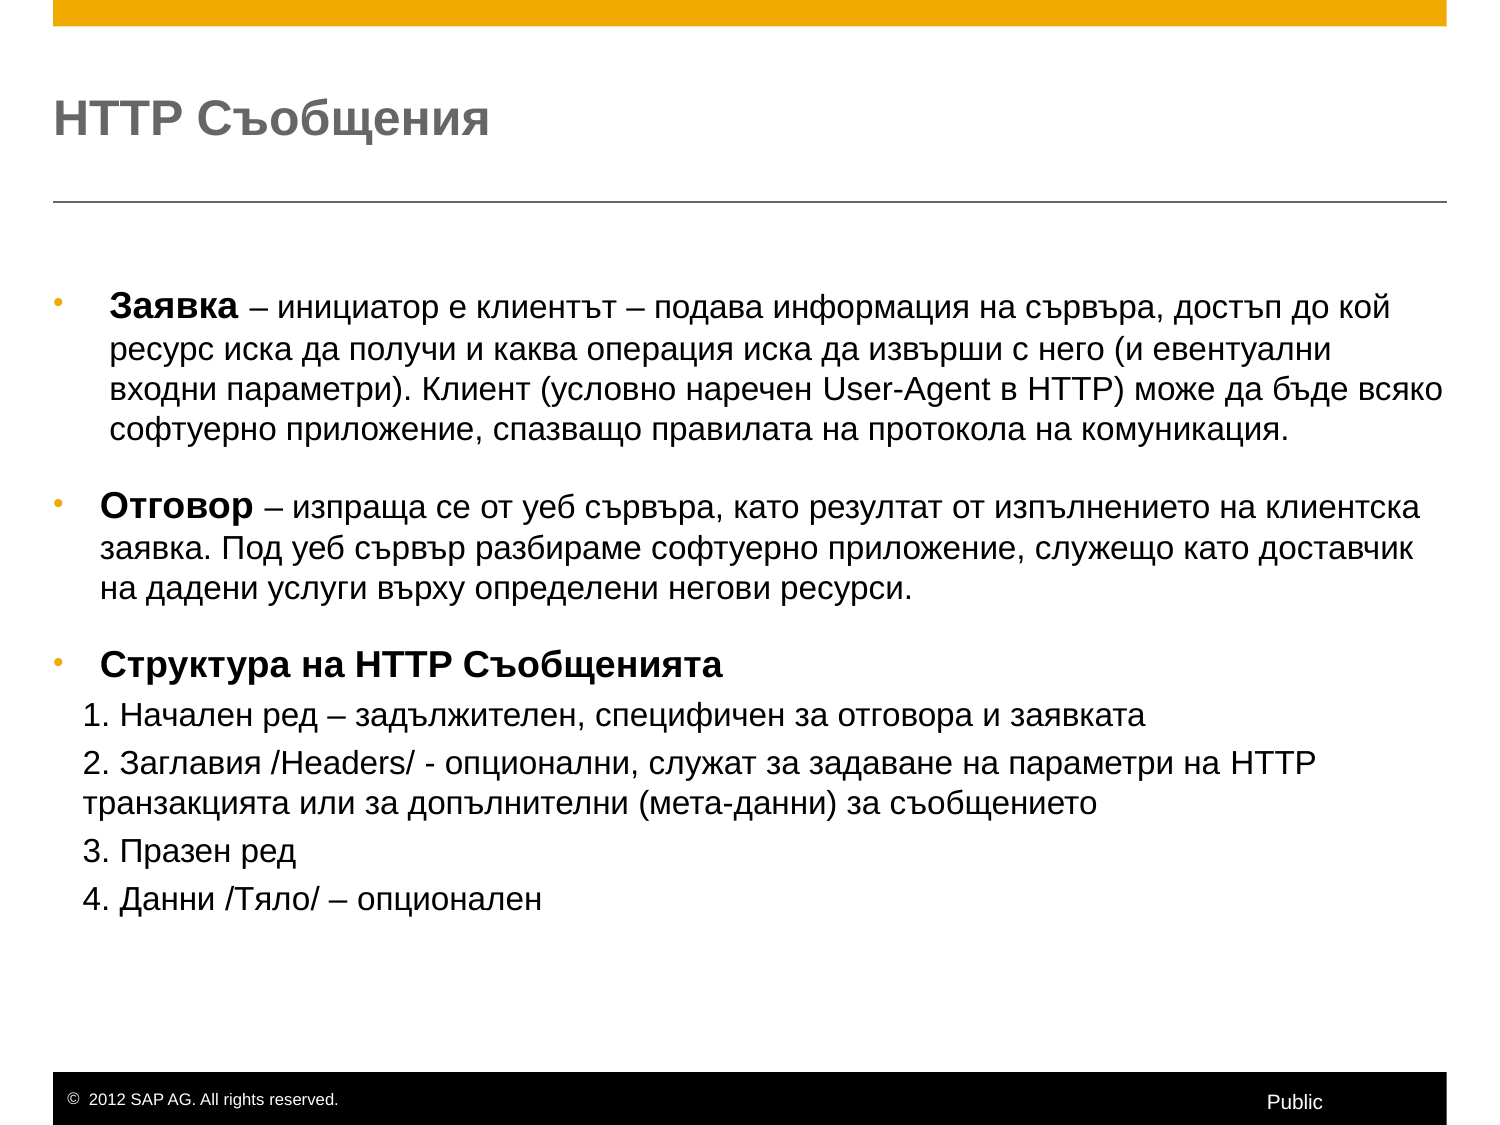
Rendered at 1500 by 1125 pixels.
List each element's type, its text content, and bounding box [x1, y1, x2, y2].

title HTTP Съобщения [53, 53, 1447, 178]
list Заявка – инициатор е клиентът – подава информация на сървъра, достъп до кой ресурс иска да получи и каква операция иска да извърши с него (и евентуални входни параметри). Клиент (условно наречен User-Agent в HTTP) може да бъде всяко софтуерно приложение, спазващо правилата на протокола на комуникация. Отговор – изпраща се от уеб сървъра, като резултат от изпълнението на клиентска заявка. Под уеб сървър разбираме софтуерно приложение, служещо като доставчик на дадени услуги върху определени негови ресурси. Структура на HTTP Съобщенията 1. Начален ред – задължителен, специфичен за отговора и заявката 2. Заглавия /Headers/ - опционални, служат за задаване на параметри на HTTP транзакцията или за допълнителни (мета-данни) за съобщението 3. Празен ред 4. Данни /Tяло/ – опционален [53, 277, 1447, 998]
